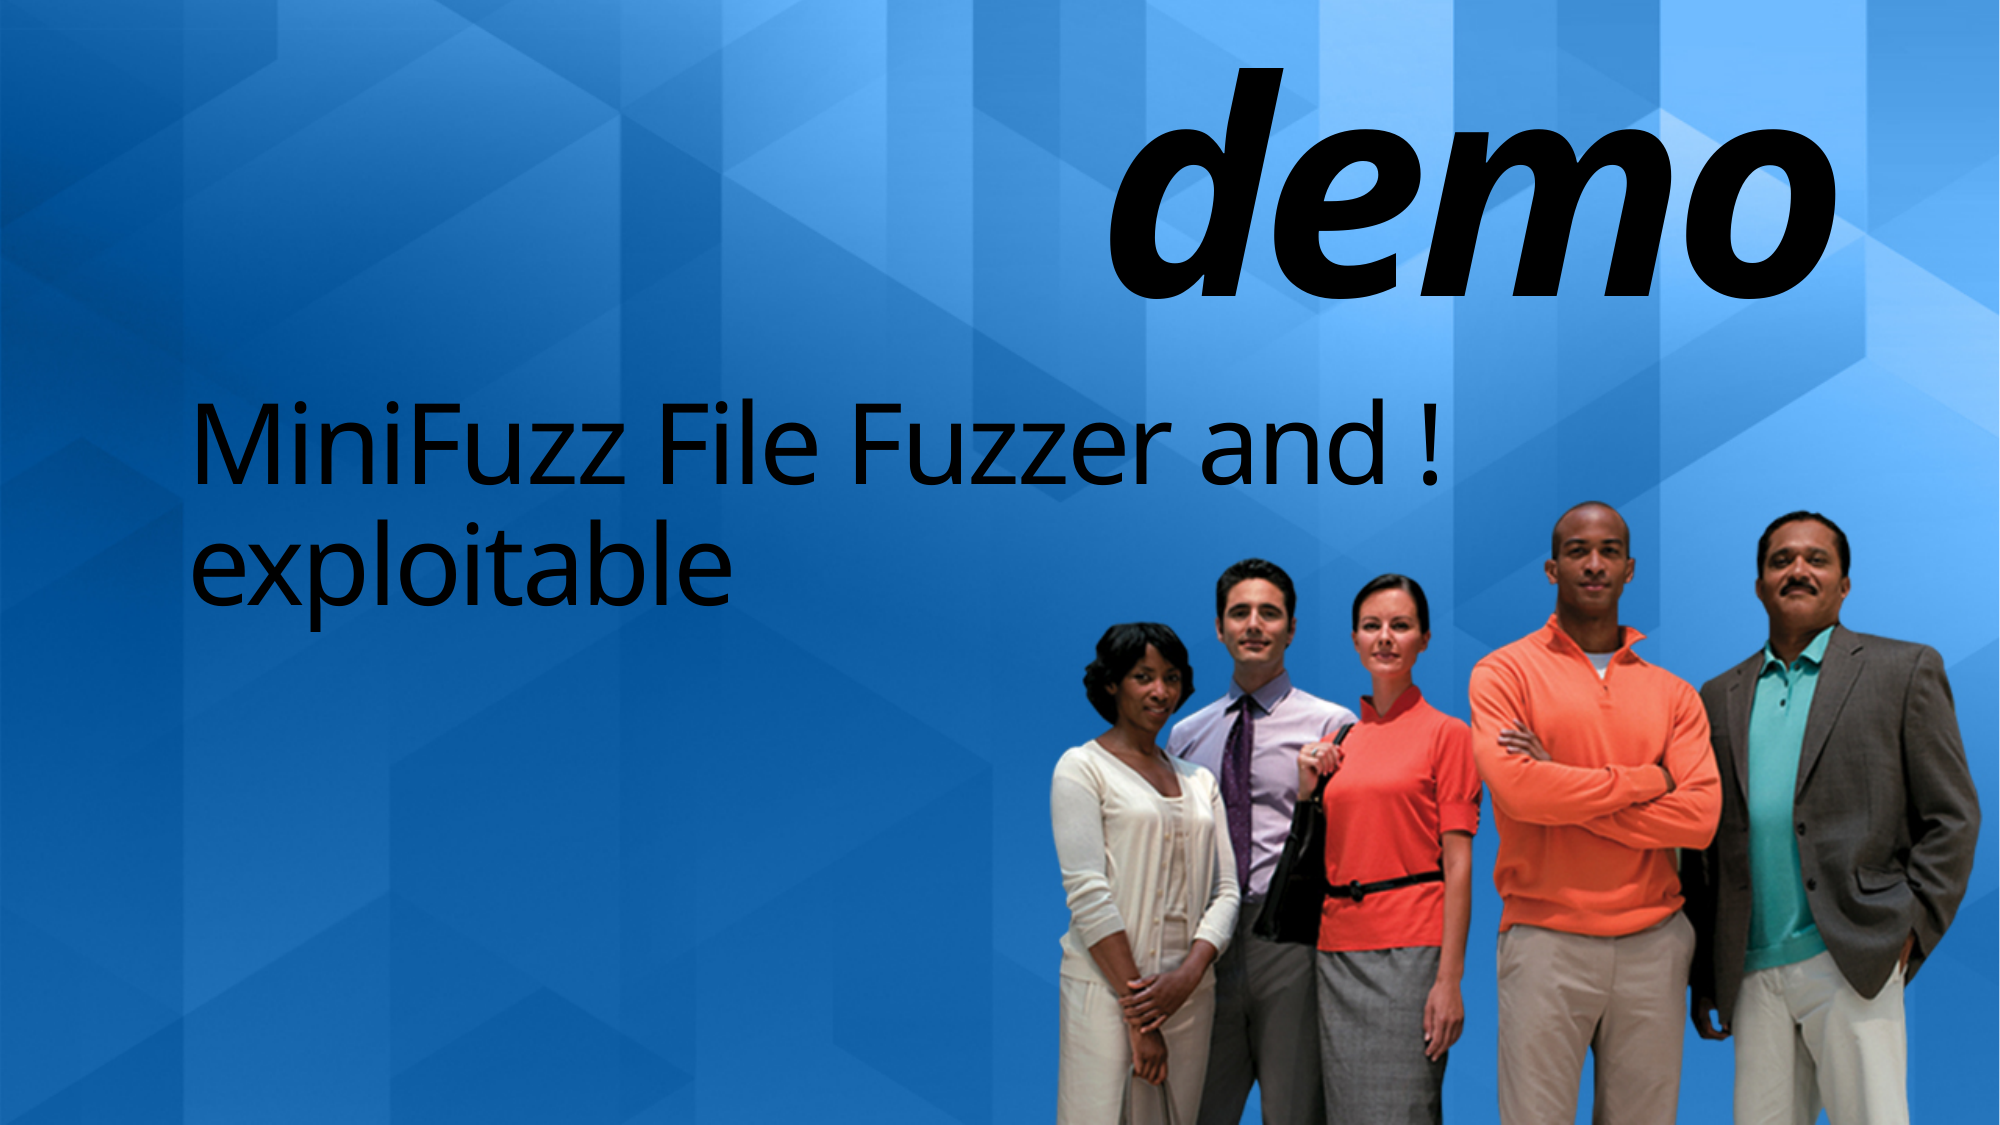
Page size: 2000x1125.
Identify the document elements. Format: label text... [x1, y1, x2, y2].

picture [0, 0, 2000, 1125]
title MiniFuzz File Fuzzer and !exploitable [187, 386, 1717, 637]
list demo [85, 37, 1914, 264]
